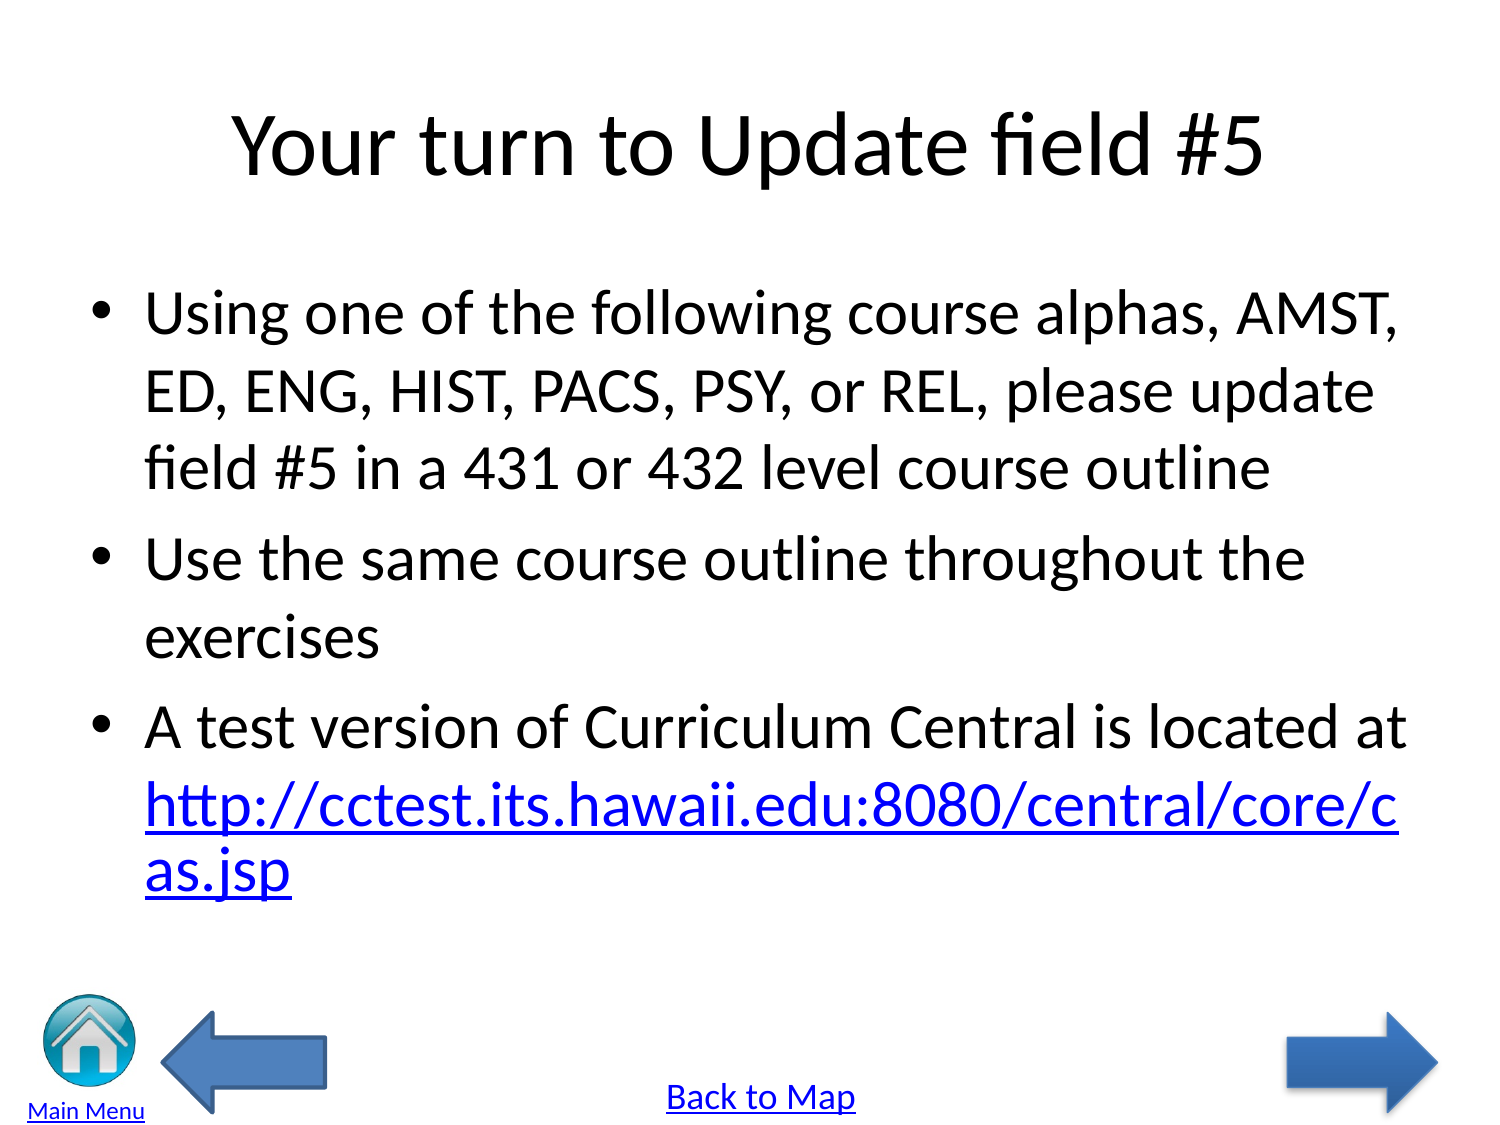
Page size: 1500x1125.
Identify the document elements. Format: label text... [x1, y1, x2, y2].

list Using one of the following course alphas, AMST, ED, ENG, HIST, PACS, PSY, or REL, please update field #5 in a 431 or 432 level course outline Use the same course outline throughout the exercises A test version of Curriculum Central is located athttp://cctest.its.hawaii.edu:8080/central/core/cas.jsp [75, 262, 1425, 1005]
title Your turn to Update field #5 [75, 45, 1425, 233]
picture [37, 987, 141, 1091]
text_box Back to Map [651, 1064, 871, 1125]
